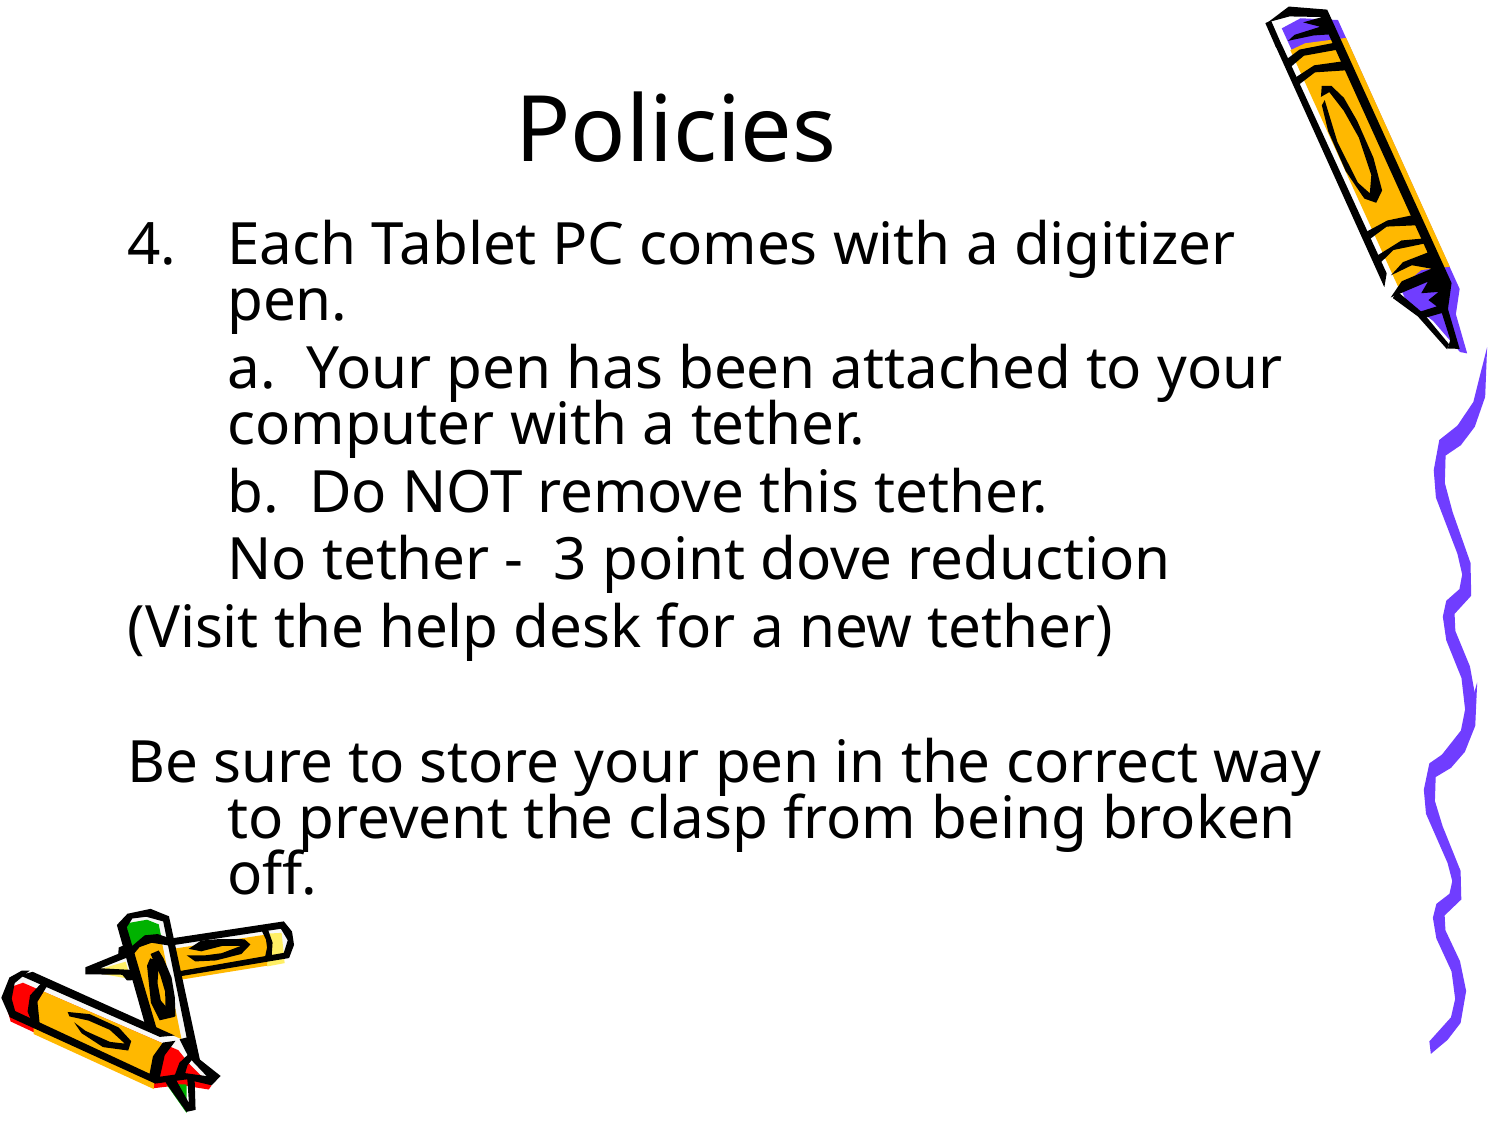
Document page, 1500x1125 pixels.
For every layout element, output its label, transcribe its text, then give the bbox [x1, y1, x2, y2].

title Policies [112, 24, 1240, 188]
list Each Tablet PC comes with a digitizer pen. a. Your pen has been attached to your computer with a tether. b. Do NOT remove this tether. No tether - 3 point dove reduction (Visit the help desk for a new tether) Be sure to store your pen in the correct way to prevent the clasp from being broken off. [112, 212, 1376, 901]
